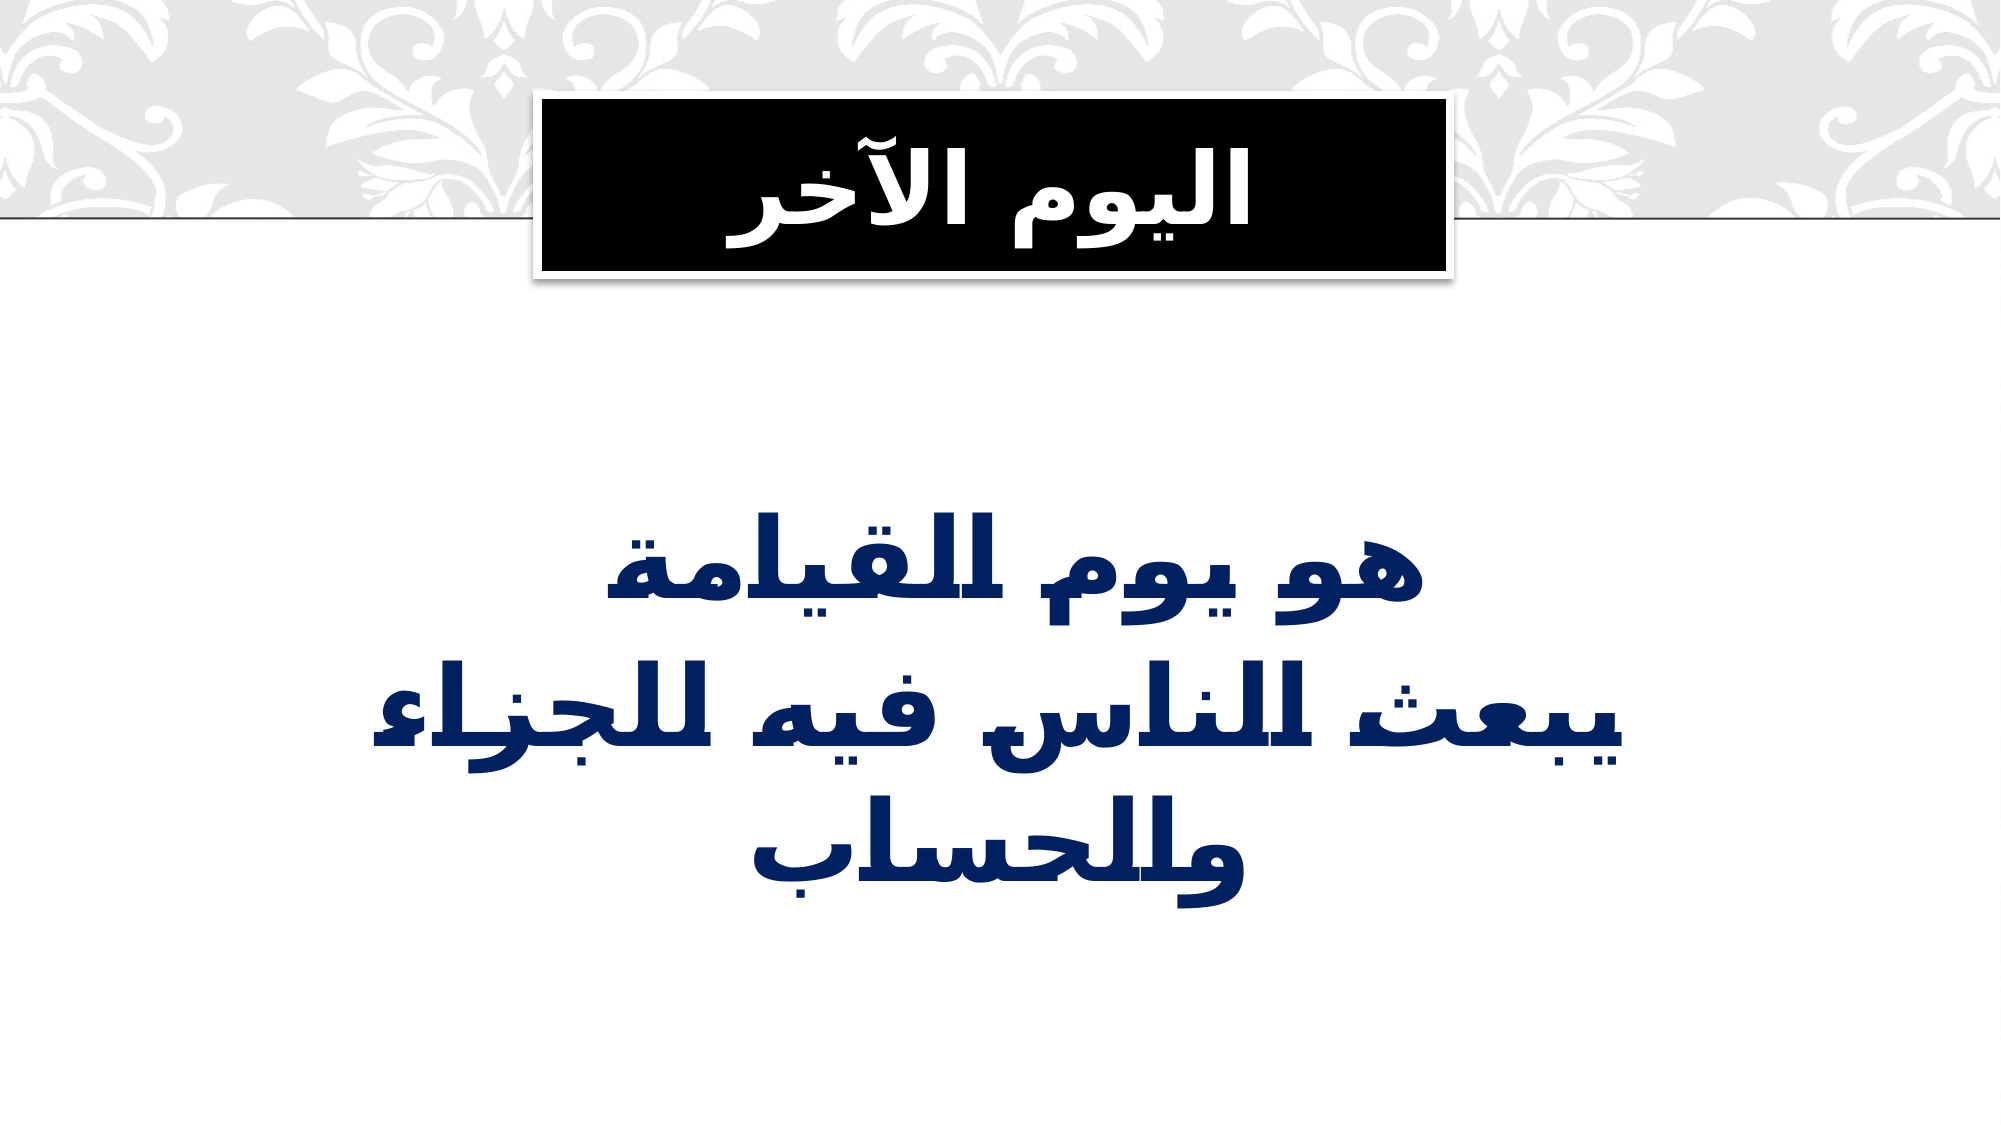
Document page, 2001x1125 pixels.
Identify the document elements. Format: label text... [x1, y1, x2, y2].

list هو يوم القيامة يبعث الناس فيه للجزاء والحساب [99, 331, 1900, 1000]
title اليوم الآخر [533, 91, 1454, 279]
